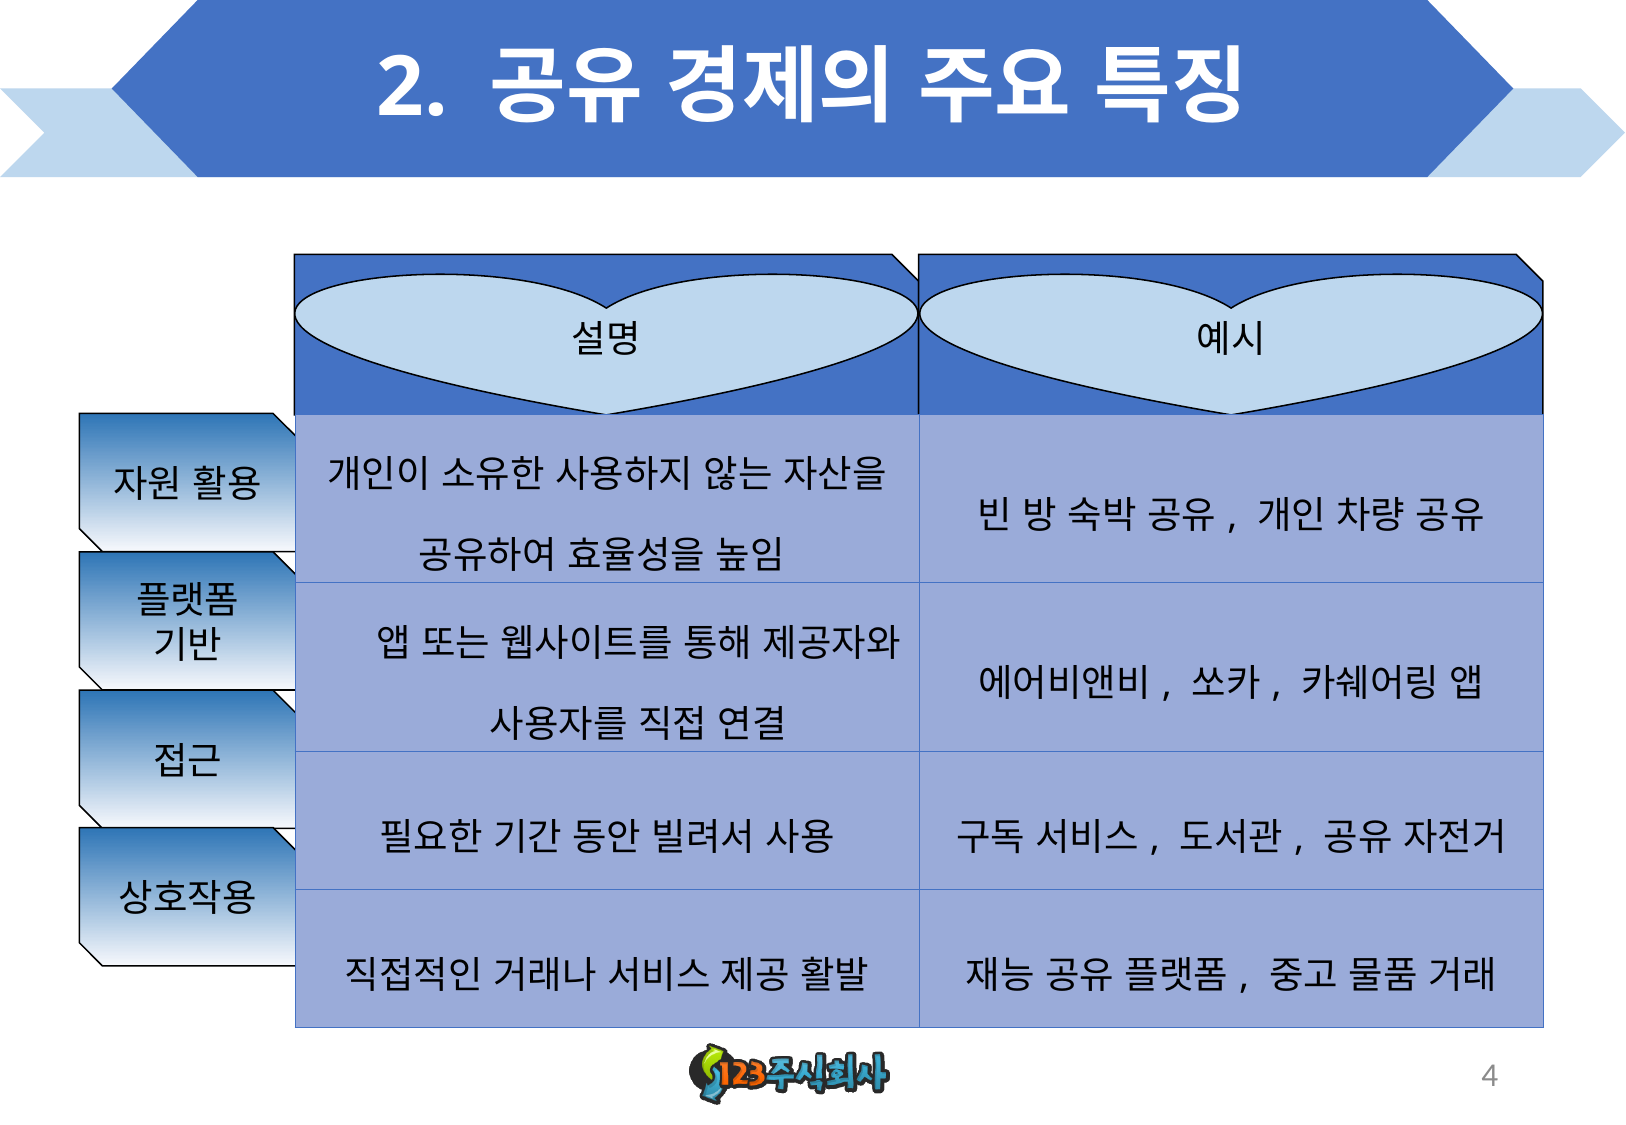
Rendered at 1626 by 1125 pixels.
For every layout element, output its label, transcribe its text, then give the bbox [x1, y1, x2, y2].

table_header 빈 방 숙박 공유, 개인 차량 공유 [920, 415, 1543, 582]
table_cell 구독 서비스, 도서관, 공유 자전거 [920, 752, 1543, 889]
table_cell 직접적인 거래나 서비스 제공 활발 [296, 890, 919, 1027]
text_box [293, 317, 589, 416]
title 2. 공유 경제의 주요 특징 [0, 0, 1625, 178]
table_cell 앱 또는 웹사이트를 통해 제공자와 사용자를 직접 연결 [296, 583, 919, 751]
text_box 상호작용 [78, 826, 295, 967]
table_cell 재능 공유 플랫폼, 중고 물품 거래 [920, 890, 1543, 1027]
picture [679, 1032, 899, 1114]
table_cell 필요한 기간 동안 빌려서 사용 [296, 752, 919, 889]
text_box [624, 323, 917, 414]
text_box 플랫폼 기반 [78, 550, 295, 692]
slide_number 4 [1147, 1042, 1514, 1103]
text_box 설명 [293, 273, 917, 414]
text_box 접근 [78, 689, 295, 830]
text_box 자원 활용 [78, 412, 295, 553]
table_cell 에어비앤비, 쏘카, 카쉐어링 앱 [920, 583, 1543, 751]
text_box [293, 253, 917, 311]
text_box [917, 253, 1544, 414]
table_header 개인이 소유한 사용하지 않는 자산을 공유하여 효율성을 높임 [296, 415, 919, 582]
text_box 예시 [918, 273, 1544, 414]
